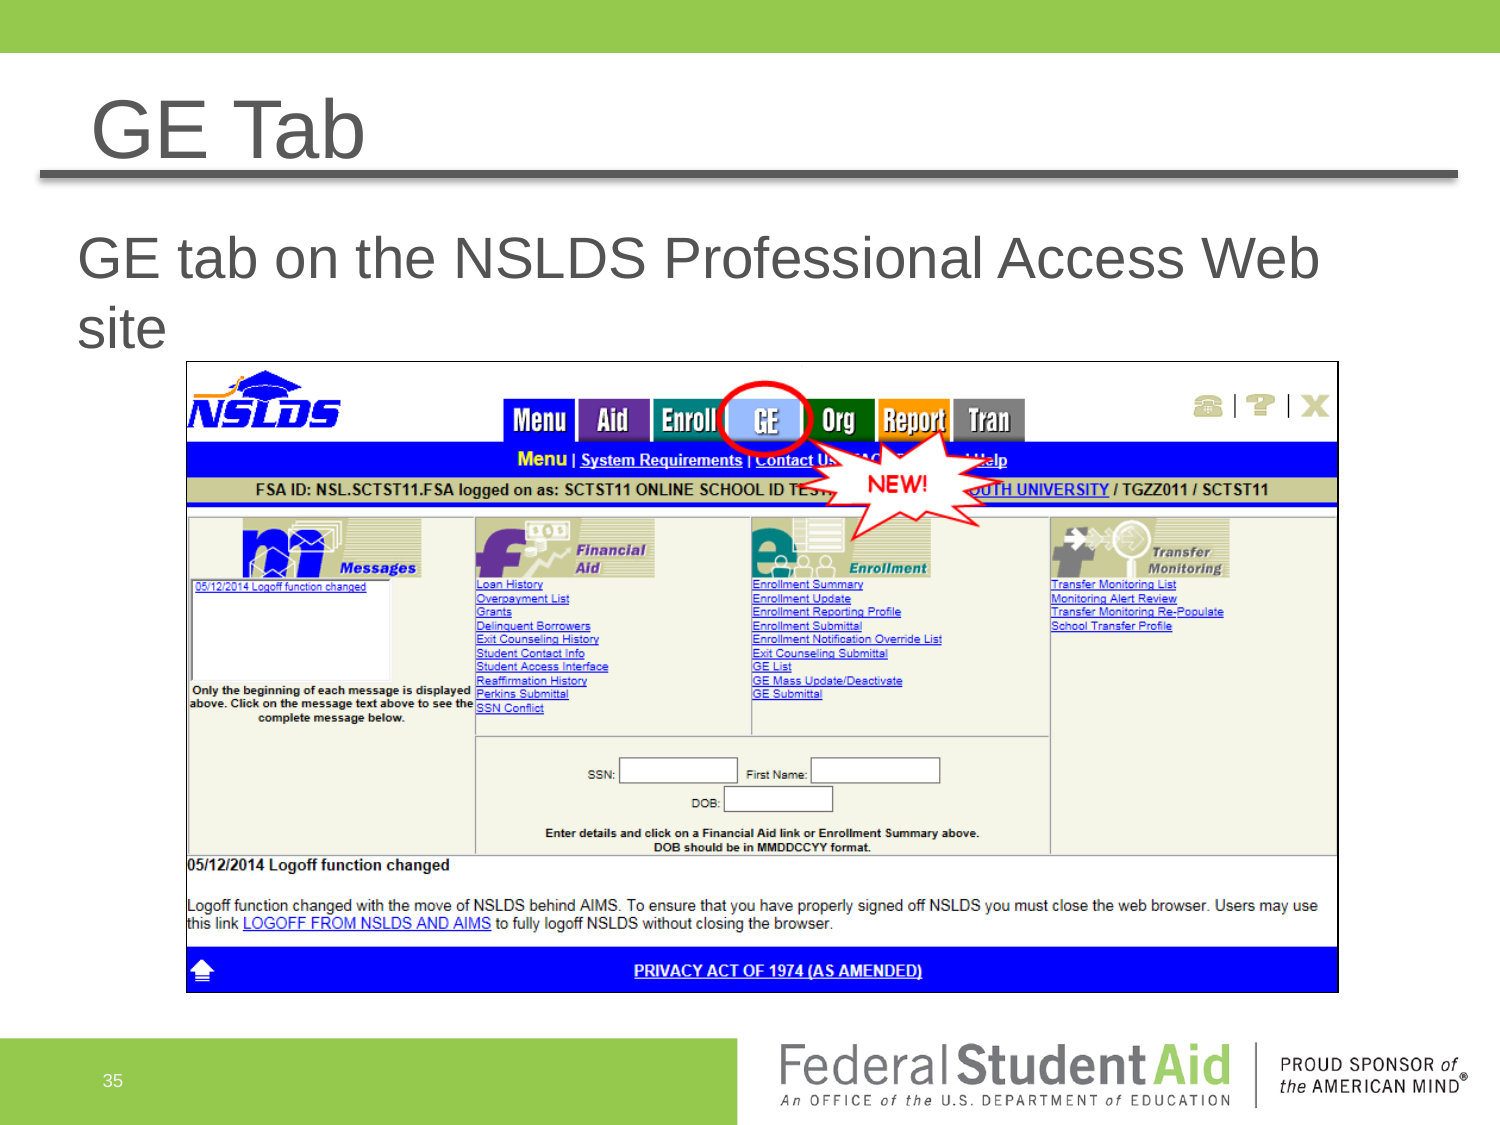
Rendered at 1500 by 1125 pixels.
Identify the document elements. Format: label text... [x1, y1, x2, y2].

slide_number 35 [87, 1050, 438, 1110]
picture [187, 362, 1338, 992]
title GE Tab [75, 67, 1479, 175]
list GE tab on the NSLDS Professional Access Web site [62, 212, 1438, 955]
picture [761, 1018, 1488, 1125]
